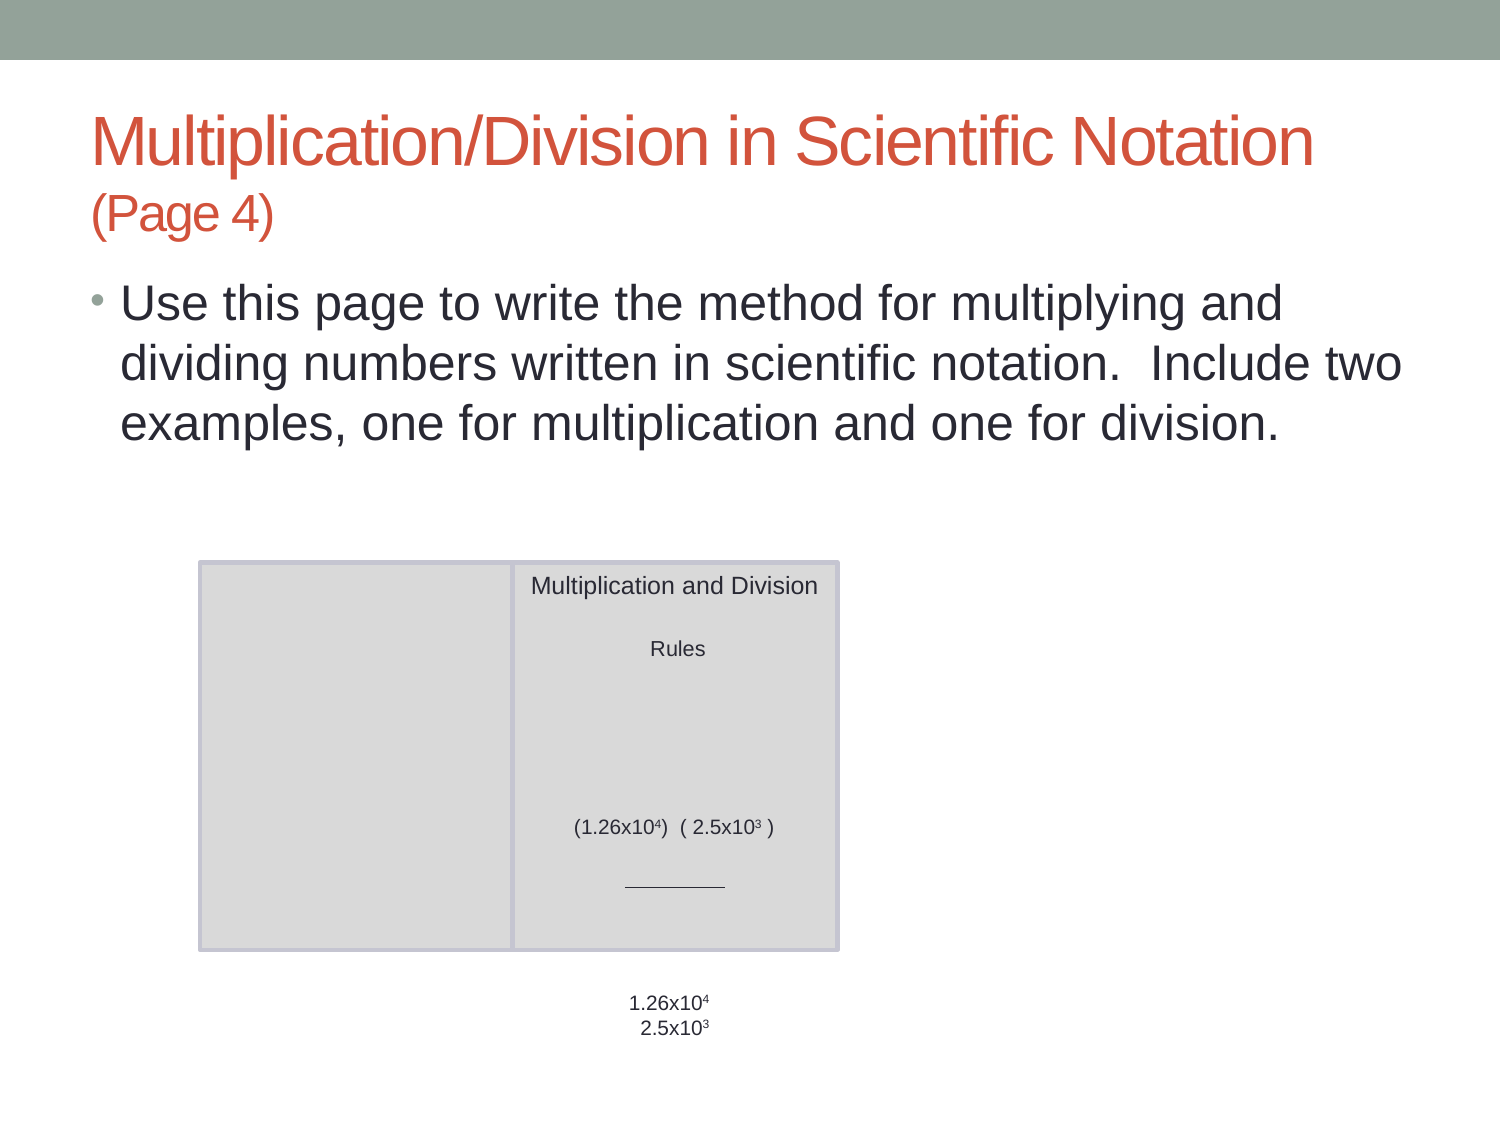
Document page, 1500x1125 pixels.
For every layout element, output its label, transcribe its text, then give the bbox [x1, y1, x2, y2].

text_box [198, 560, 515, 952]
list Use this page to write the method for multiplying and dividing numbers written in scientific notation. Include two examples, one for multiplication and one for division. [75, 262, 1425, 1063]
title Multiplication/Division in Scientific Notation (Page 4) [75, 87, 1463, 250]
text_box Multiplication and Division Rules (1.26x104) ( 2.5x103 ) 1.26x104 2.5x103 [515, 560, 840, 952]
